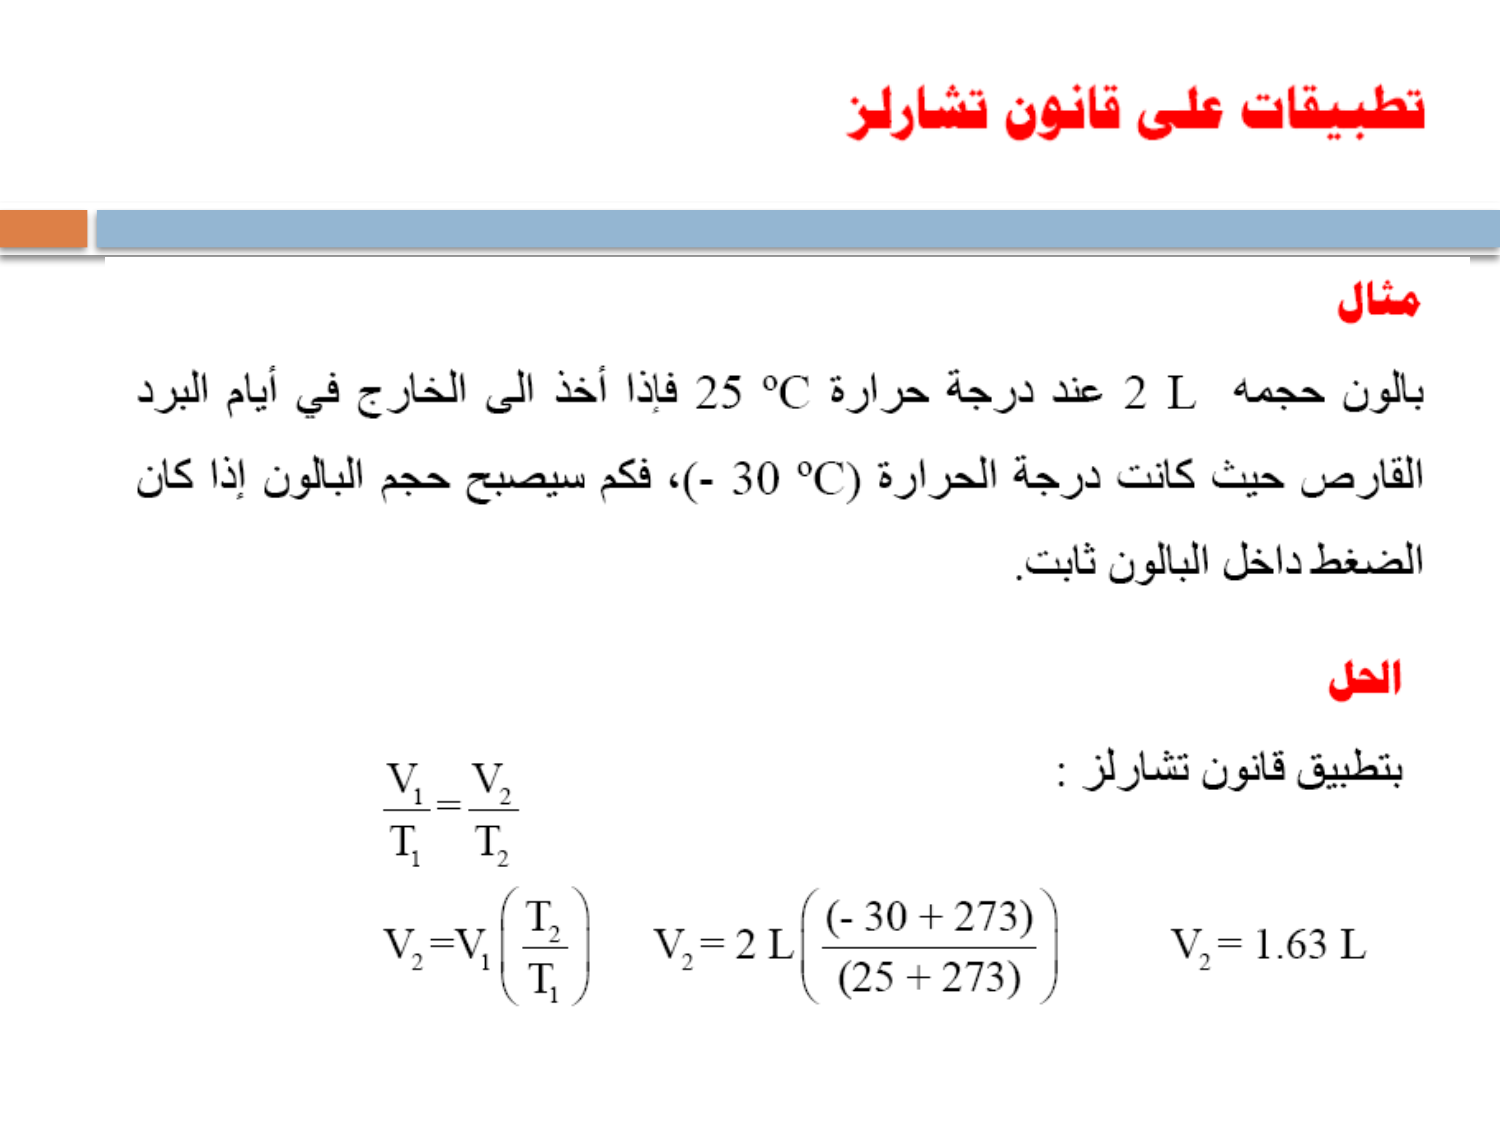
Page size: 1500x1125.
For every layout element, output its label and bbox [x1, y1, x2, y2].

picture [335, 644, 1451, 1009]
picture [105, 257, 1470, 613]
picture [819, 58, 1454, 166]
